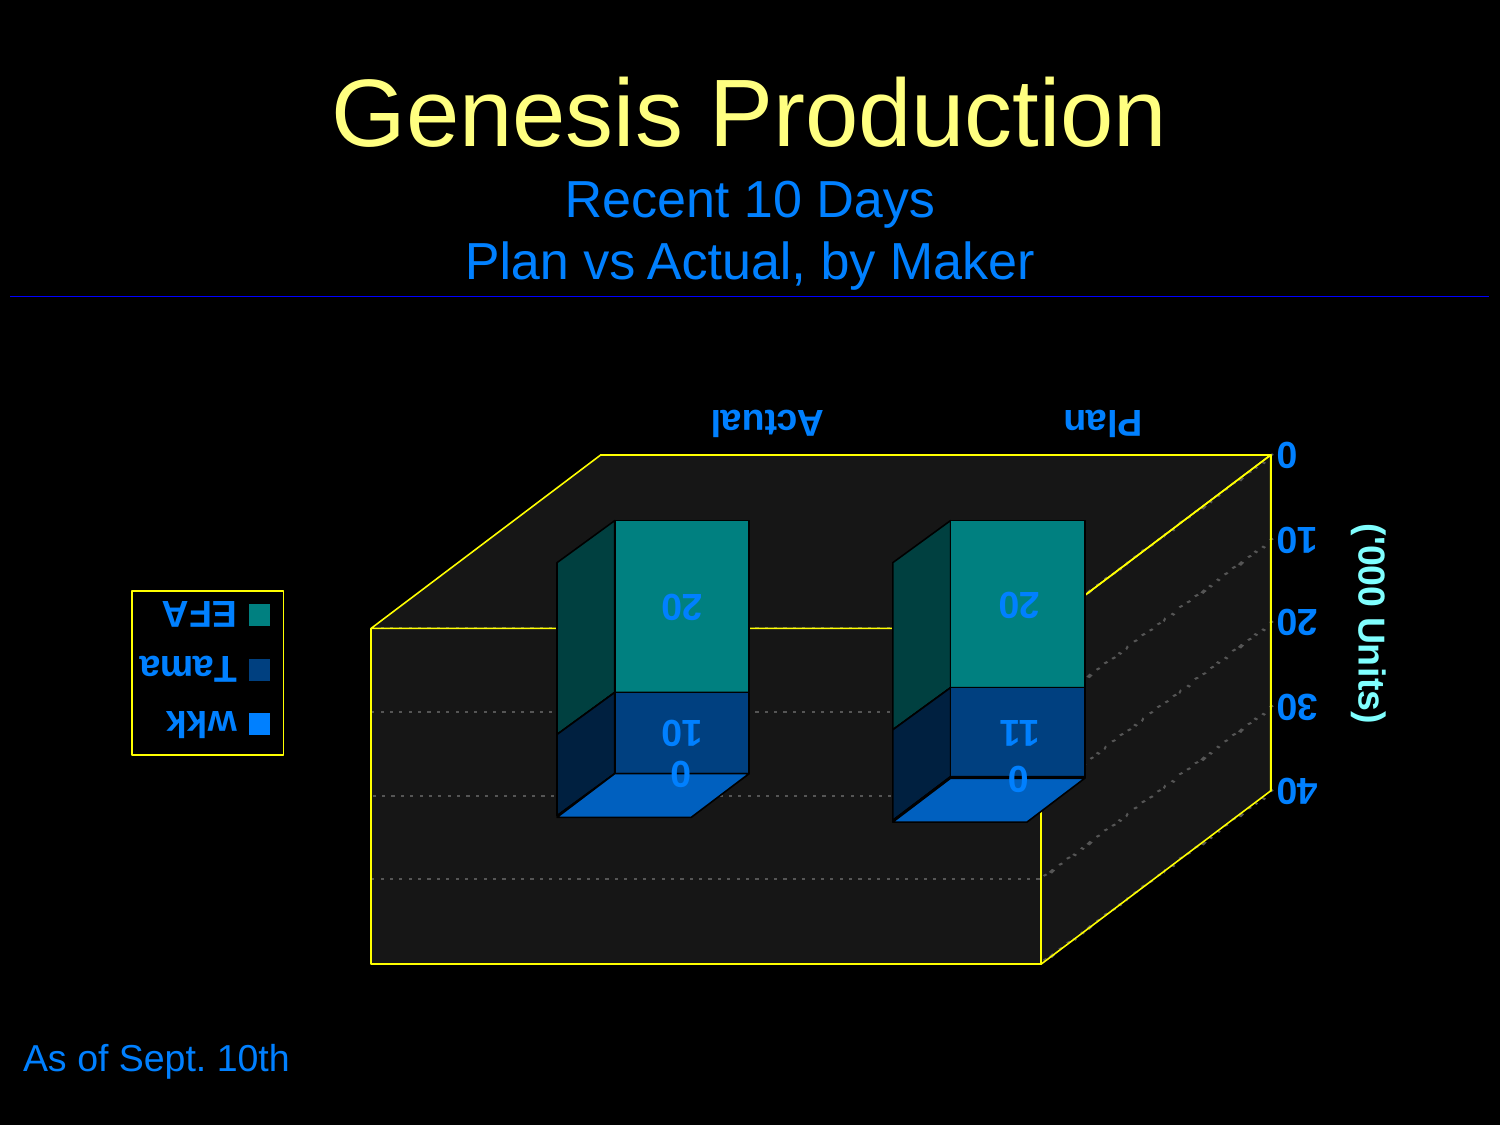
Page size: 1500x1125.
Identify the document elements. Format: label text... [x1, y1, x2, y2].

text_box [116, 354, 1490, 990]
text_box As of Sept. 10th [8, 1027, 293, 1082]
title Genesis Production Recent 10 Days Plan vs Actual, by Maker [10, 42, 1490, 296]
